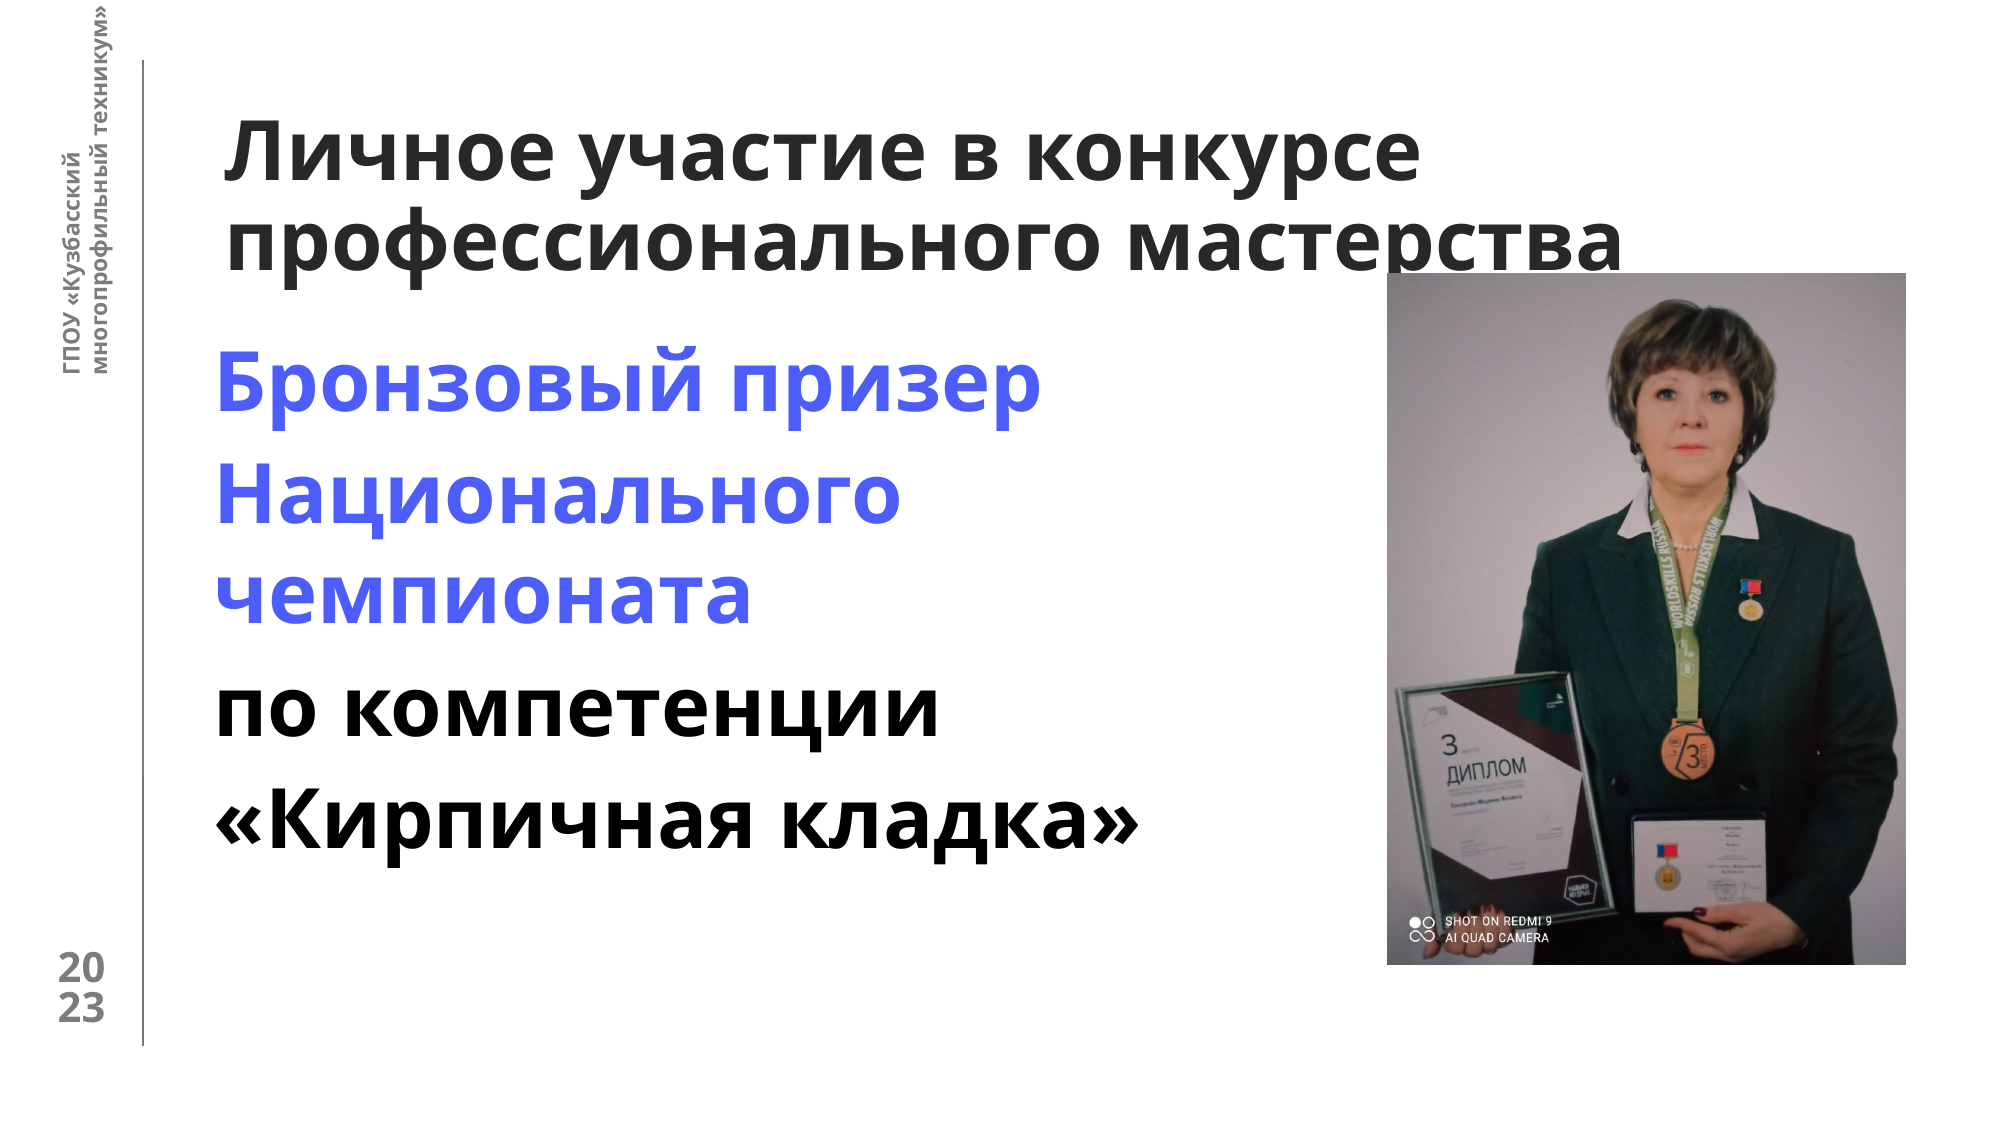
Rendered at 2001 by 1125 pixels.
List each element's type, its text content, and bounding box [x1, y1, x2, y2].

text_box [42, 41, 144, 1047]
picture [1387, 273, 1906, 965]
text_box Личное участие в конкурсе профессионального мастерства [209, 100, 1700, 296]
text_box Бронзовый призер Национального чемпионата по компетенции «Кирпичная кладка» [209, 324, 1283, 870]
